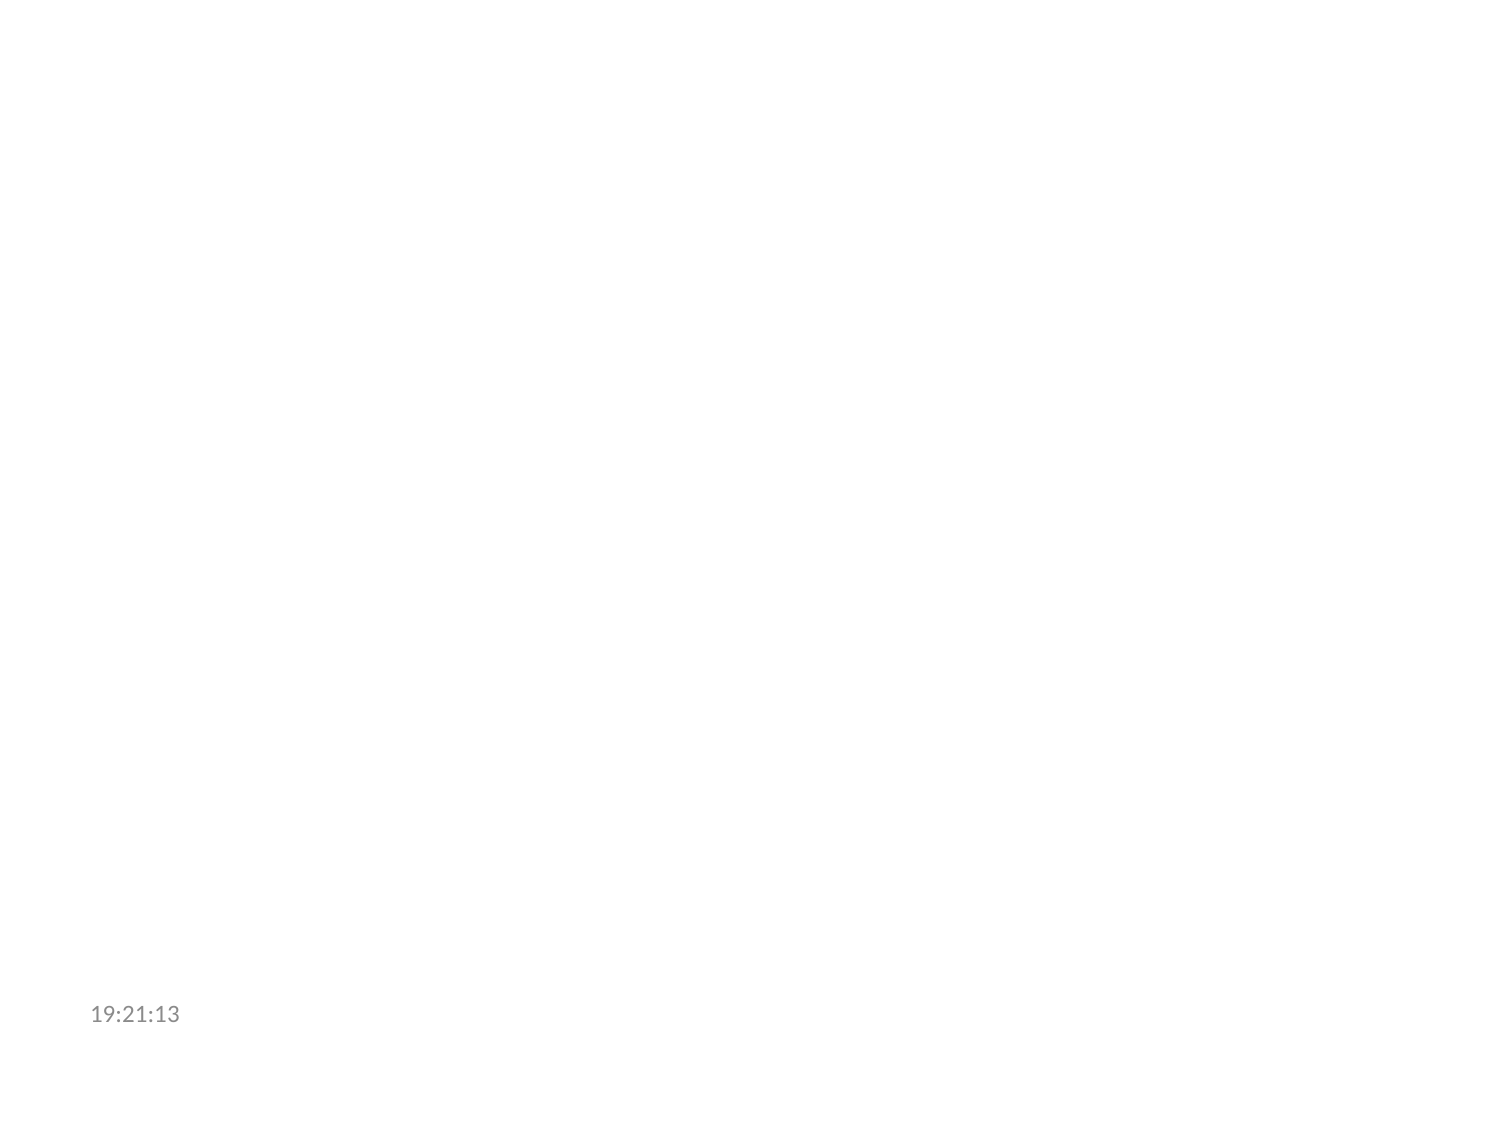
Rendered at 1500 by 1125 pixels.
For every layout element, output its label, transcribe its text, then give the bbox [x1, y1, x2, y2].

text_box 15:35:09 [75, 982, 425, 1043]
